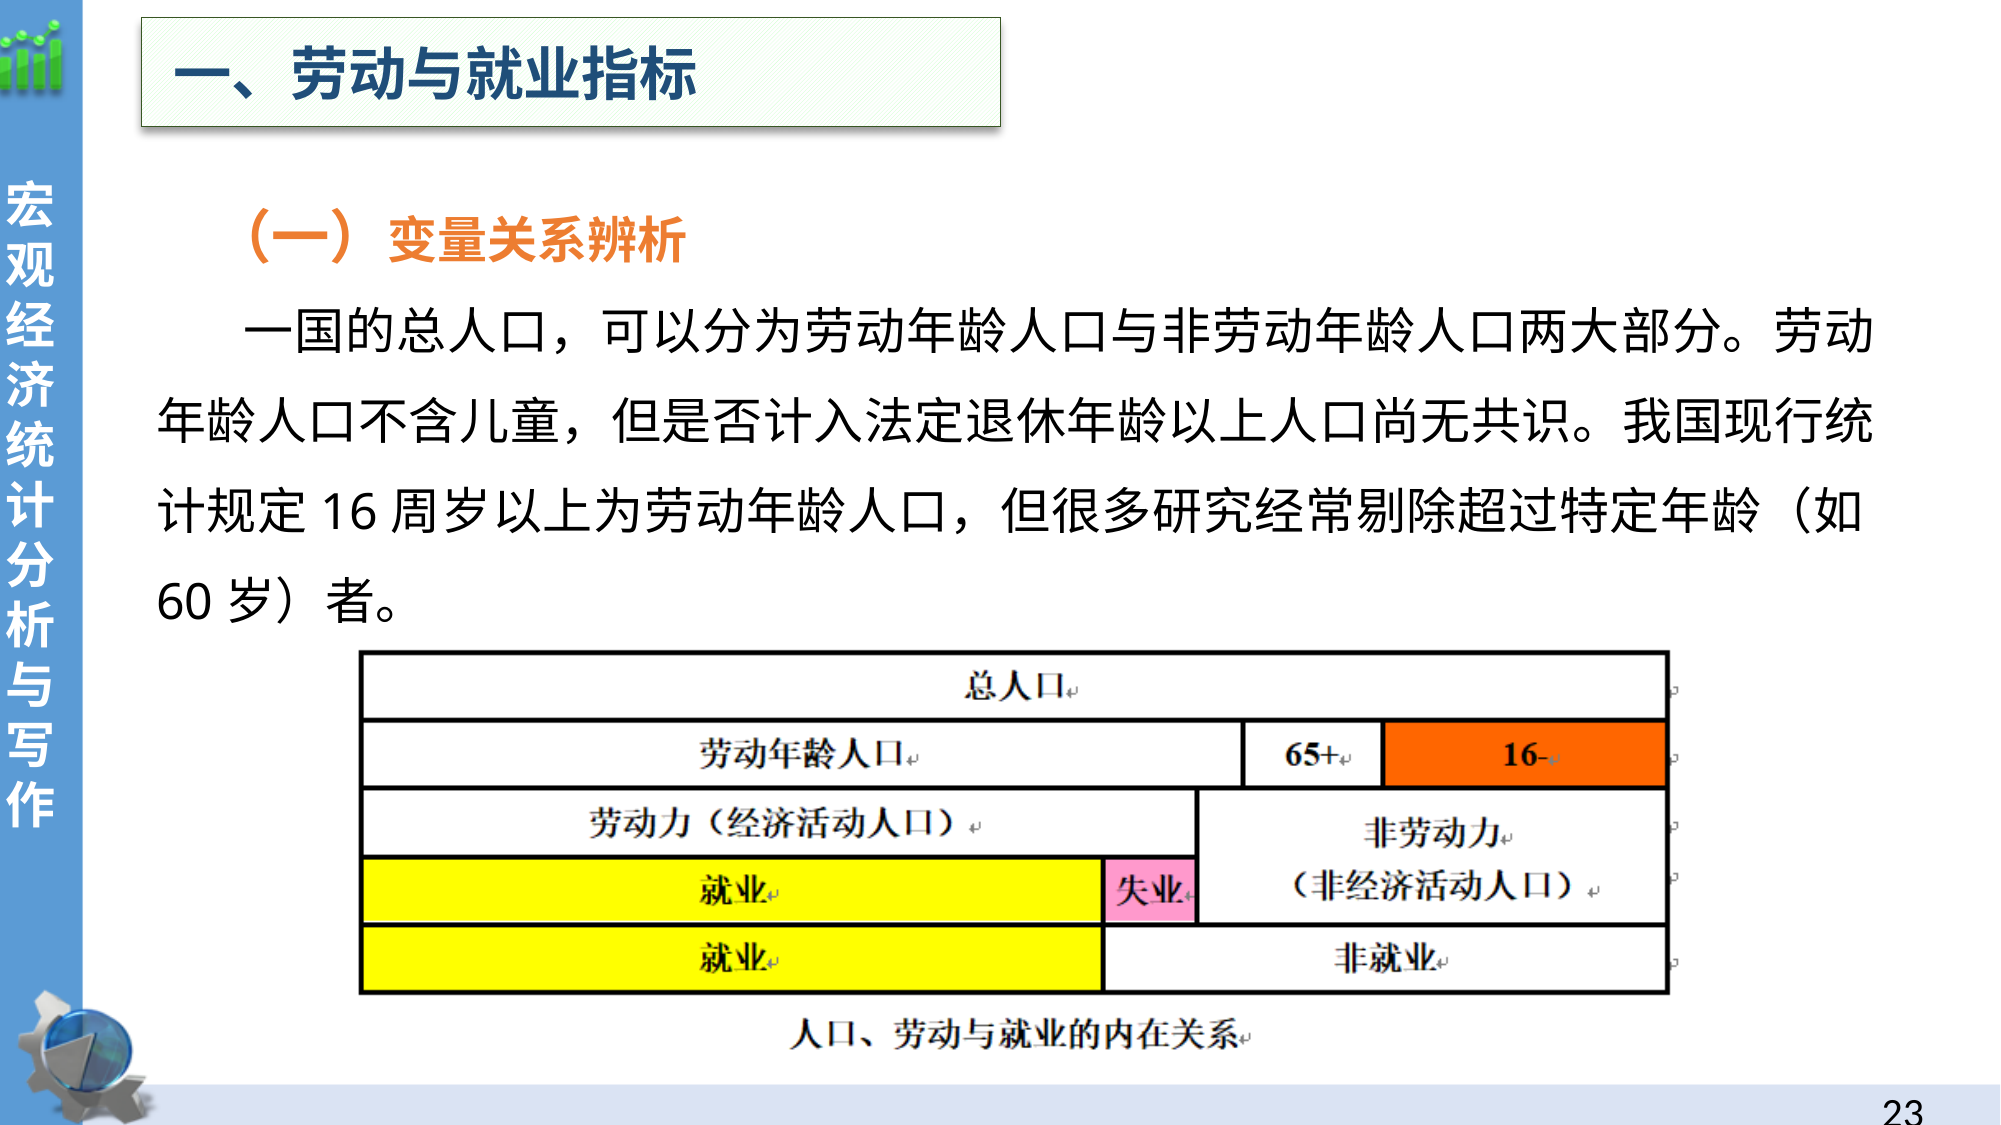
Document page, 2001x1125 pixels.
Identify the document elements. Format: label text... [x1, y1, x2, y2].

picture [0, 0, 2001, 1125]
text_box 一、劳动与就业指标 [141, 17, 1000, 127]
text_box （一）变量关系辨析 一国的总人口，可以分为劳动年龄人口与非劳动年龄人口两大部分。劳动年龄人口不含儿童，但是否计入法定退休年龄以上人口尚无共识。我国现行统计规定16周岁以上为劳动年龄人口，但很多研究经常剔除超过特定年龄（如60岁）者。 [141, 183, 1890, 1053]
text_box [1786, 1085, 1940, 1125]
